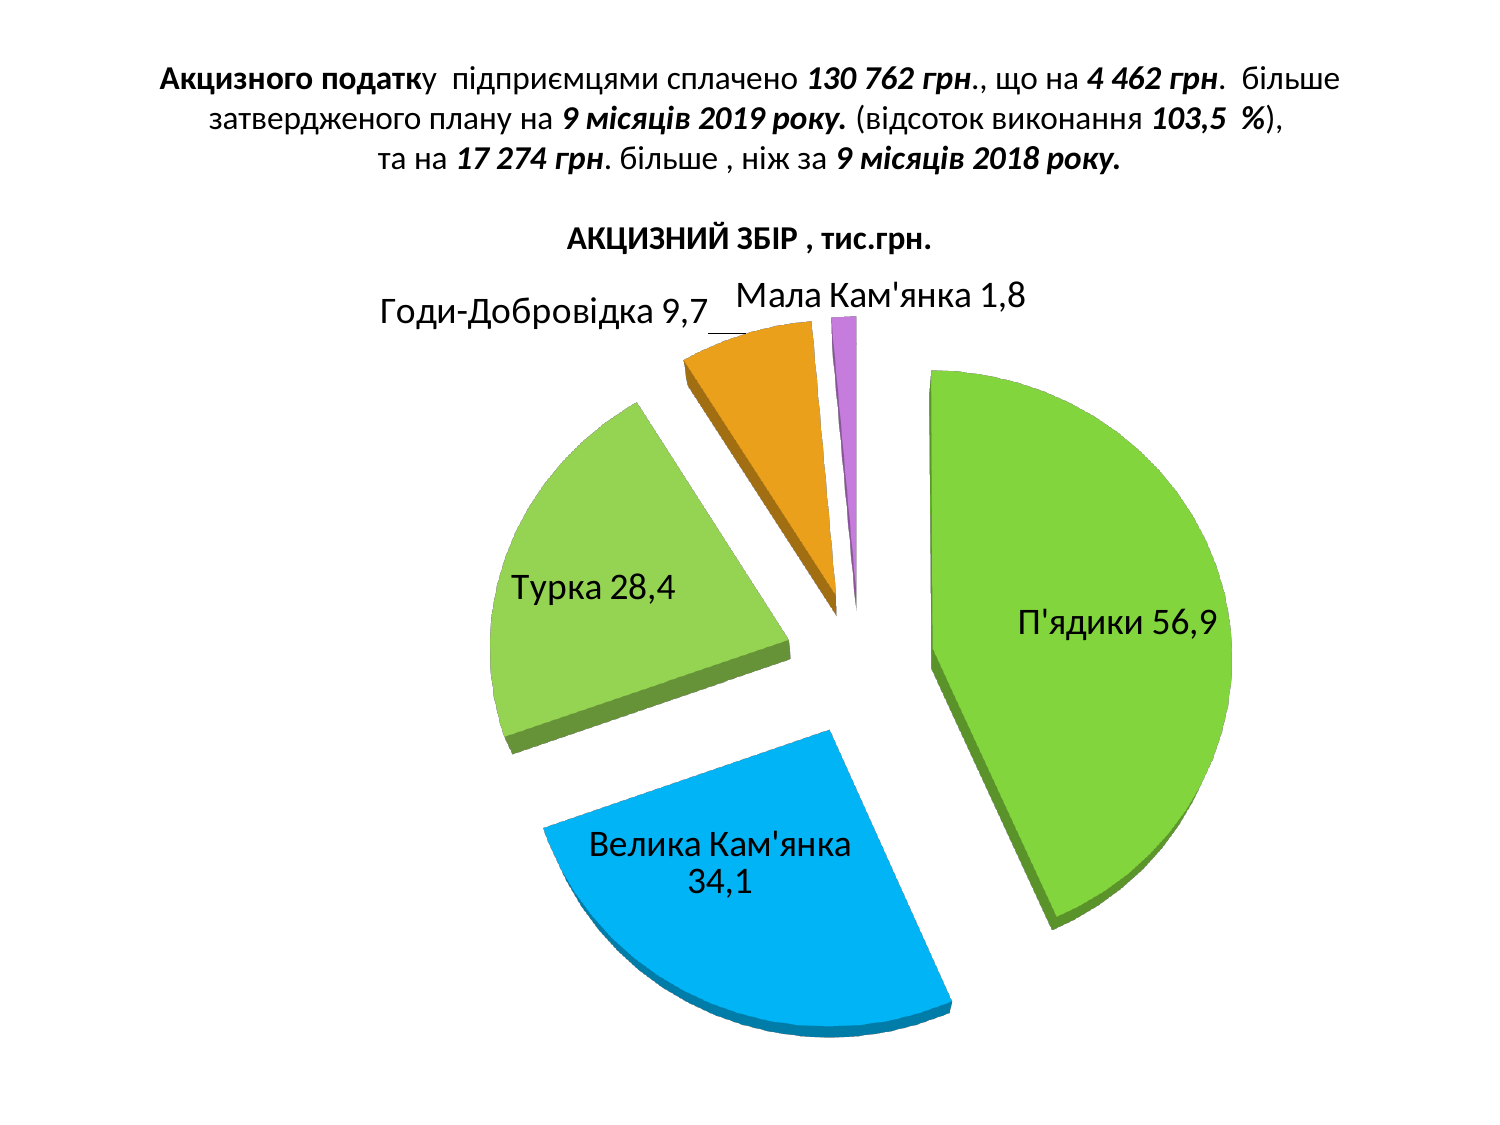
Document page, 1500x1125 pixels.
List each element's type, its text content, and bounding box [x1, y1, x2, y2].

chart [74, 262, 1426, 1083]
title Акцизного податку підприємцями сплачено 130 762 грн., що на 4 462 грн. більше затвердженого плану на 9 місяців 2019 року. (відсоток виконання 103,5 %), та на 17 274 грн. більше , ніж за 9 місяців 2018 року. АКЦИЗНИЙ ЗБІР , тис.грн. [75, 45, 1425, 261]
